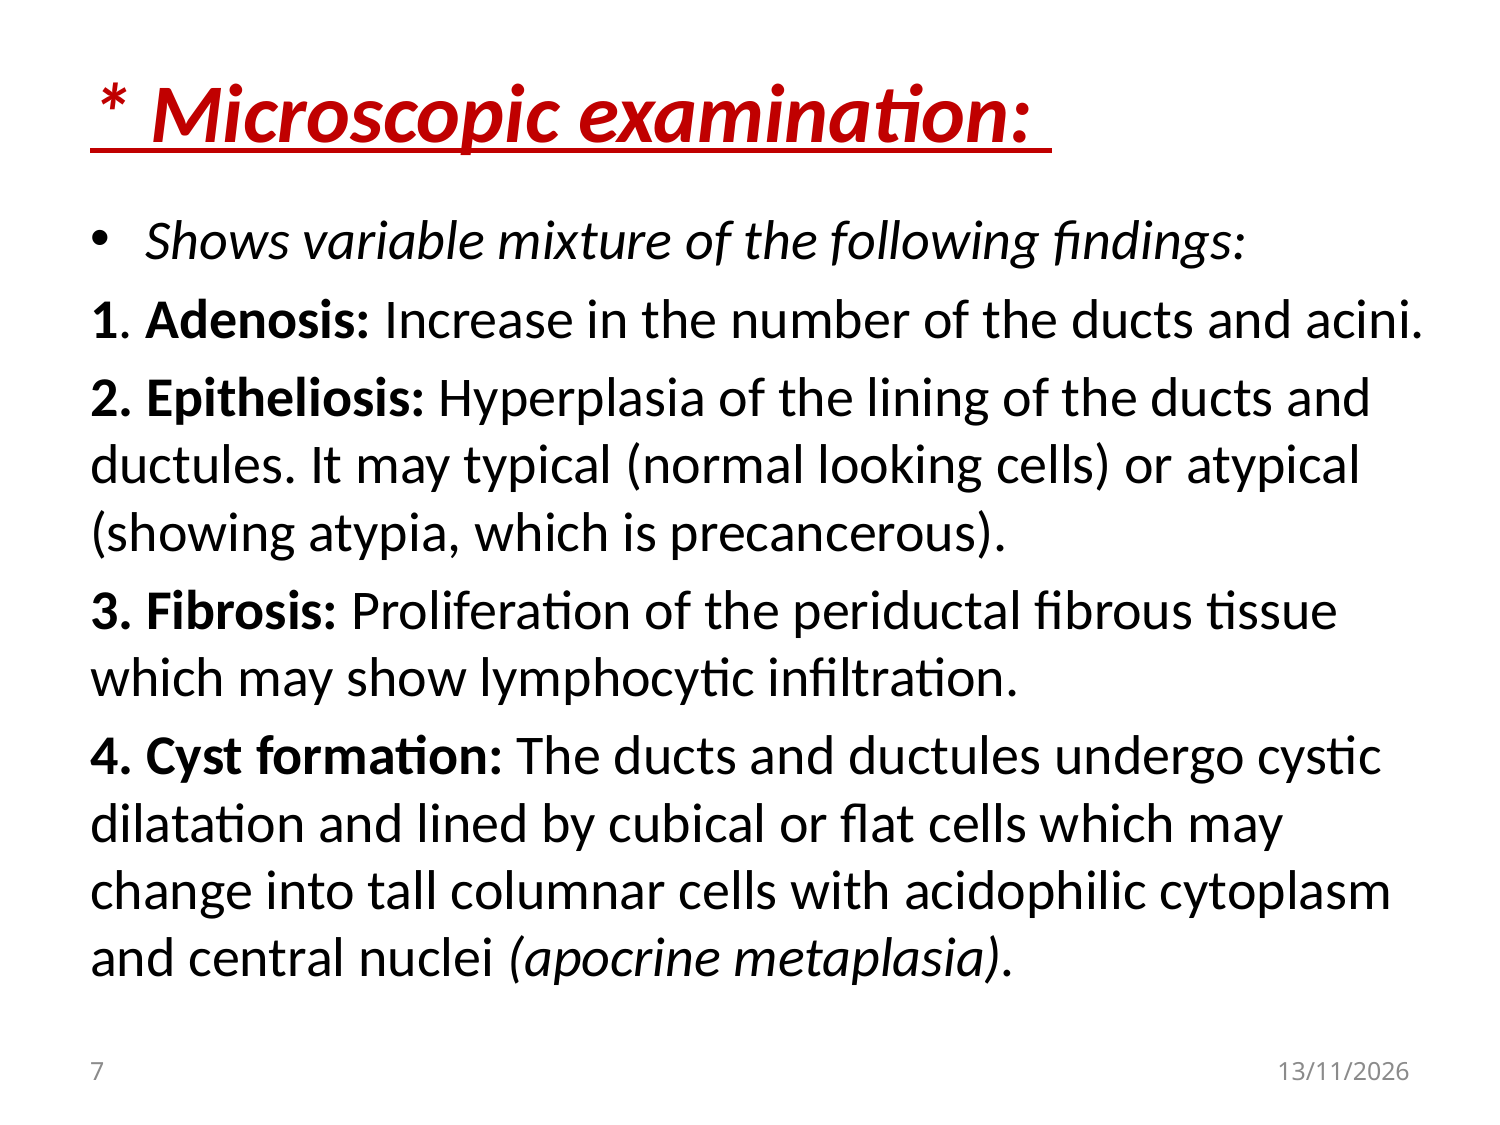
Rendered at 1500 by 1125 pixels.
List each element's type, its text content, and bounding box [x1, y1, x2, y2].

title * Microscopic examination: [75, 45, 1425, 173]
list Shows variable mixture of the following findings: 1. Adenosis: Increase in the number of the ducts and acini. 2. Epitheliosis: Hyperplasia of the lining of the ducts and ductules. It may typical (normal looking cells) or atypical (showing atypia, which is precancerous). 3. Fibrosis: Proliferation of the periductal fibrous tissue which may show lymphocytic infiltration. 4. Cyst formation: The ducts and ductules undergo cystic dilatation and lined by cubical or flat cells which may change into tall columnar cells with acidophilic cytoplasm and central nuclei (apocrine metaplasia). [75, 196, 1459, 1005]
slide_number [1074, 1042, 1425, 1103]
slide_number 7 [75, 1042, 425, 1103]
